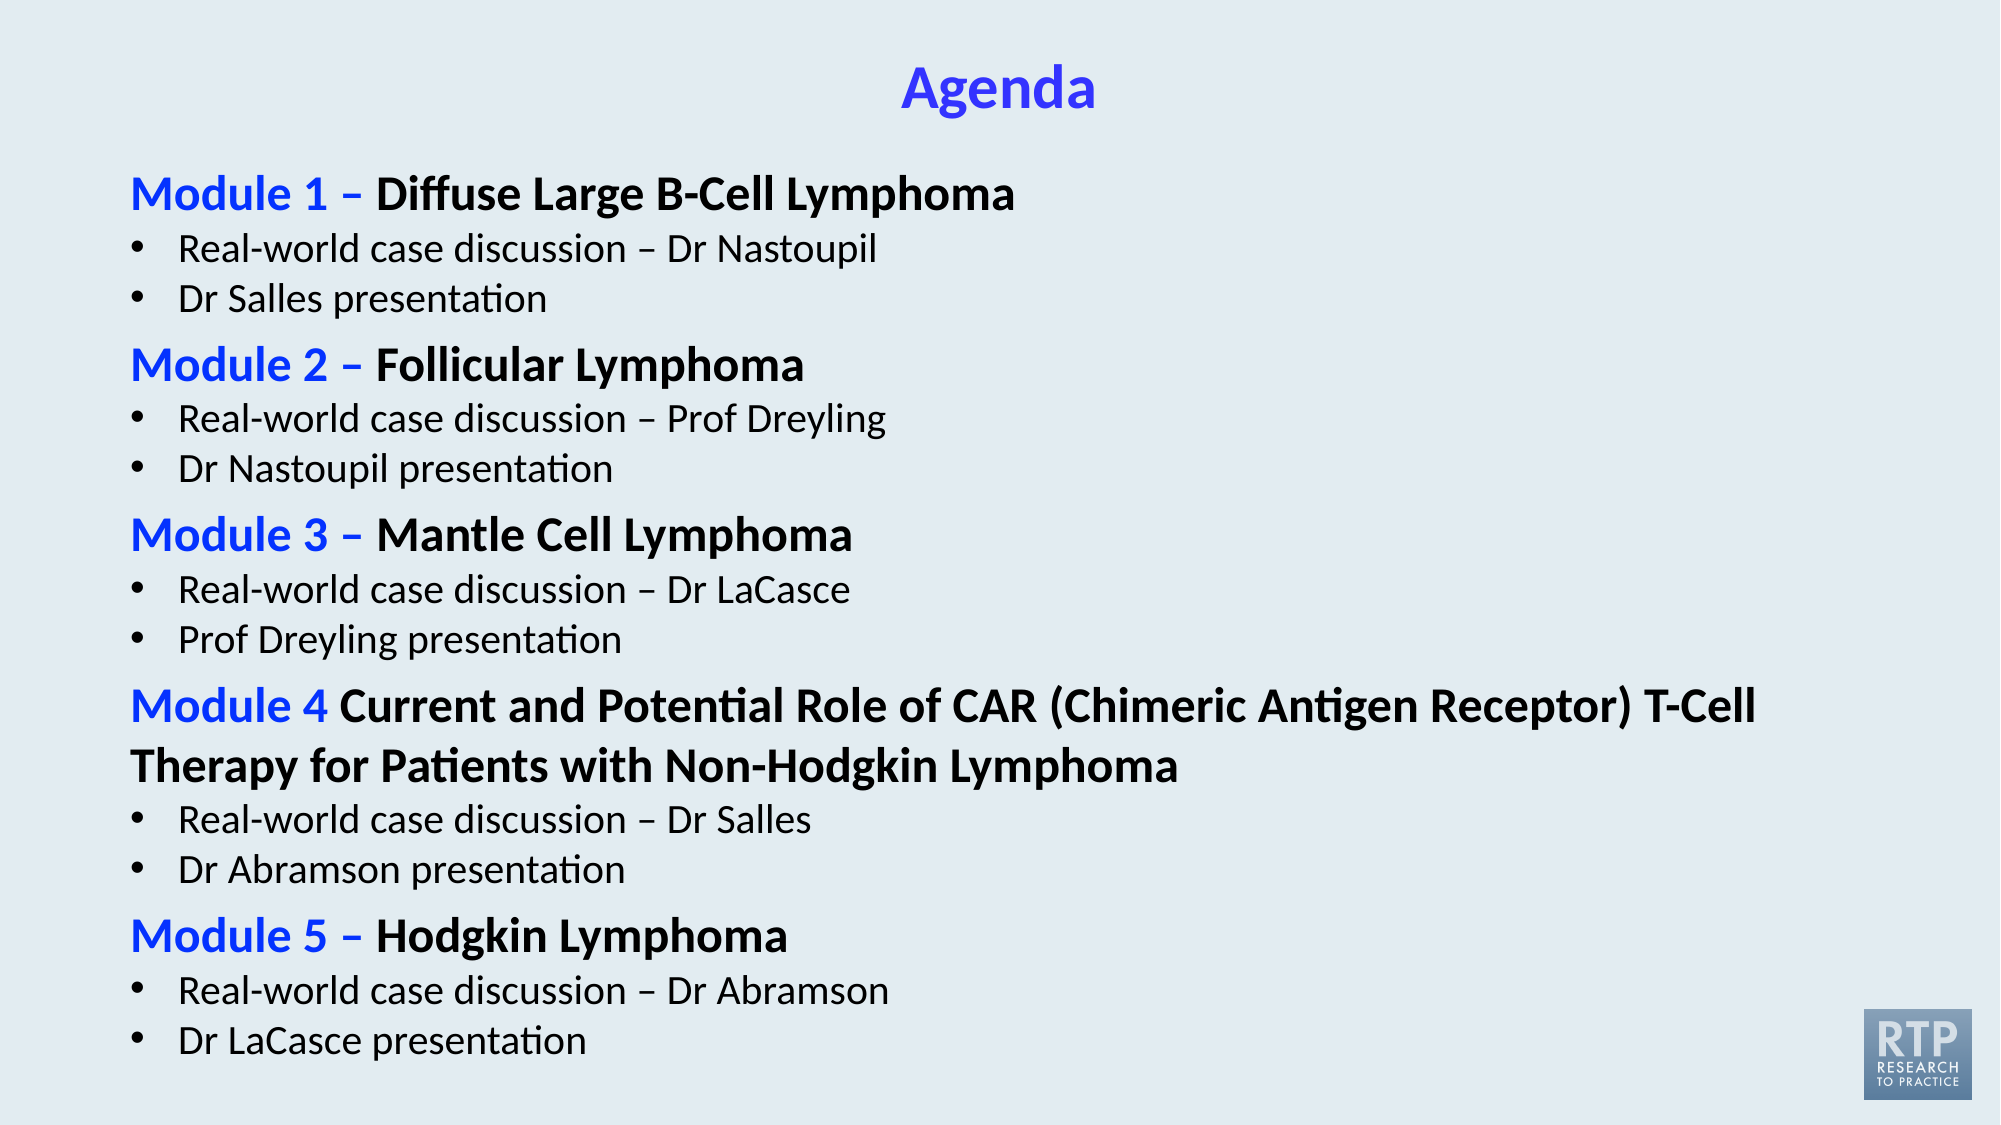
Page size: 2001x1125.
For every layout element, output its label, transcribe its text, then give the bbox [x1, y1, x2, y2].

title Agenda [149, 4, 1850, 160]
list Module 1 – Diffuse Large B-Cell Lymphoma Real-world case discussion – Dr Nastoupil Dr Salles presentation Module 2 – Follicular Lymphoma Real-world case discussion – Prof Dreyling Dr Nastoupil presentation Module 3 – Mantle Cell Lymphoma Real-world case discussion – Dr LaCasce Prof Dreyling presentation Module 4 Current and Potential Role of CAR (Chimeric Antigen Receptor) T-Cell Therapy for Patients with Non-Hodgkin Lymphoma Real-world case discussion – Dr Salles Dr Abramson presentation Module 5 – Hodgkin Lymphoma Real-world case discussion – Dr Abramson Dr LaCasce presentation [113, 160, 1922, 1061]
